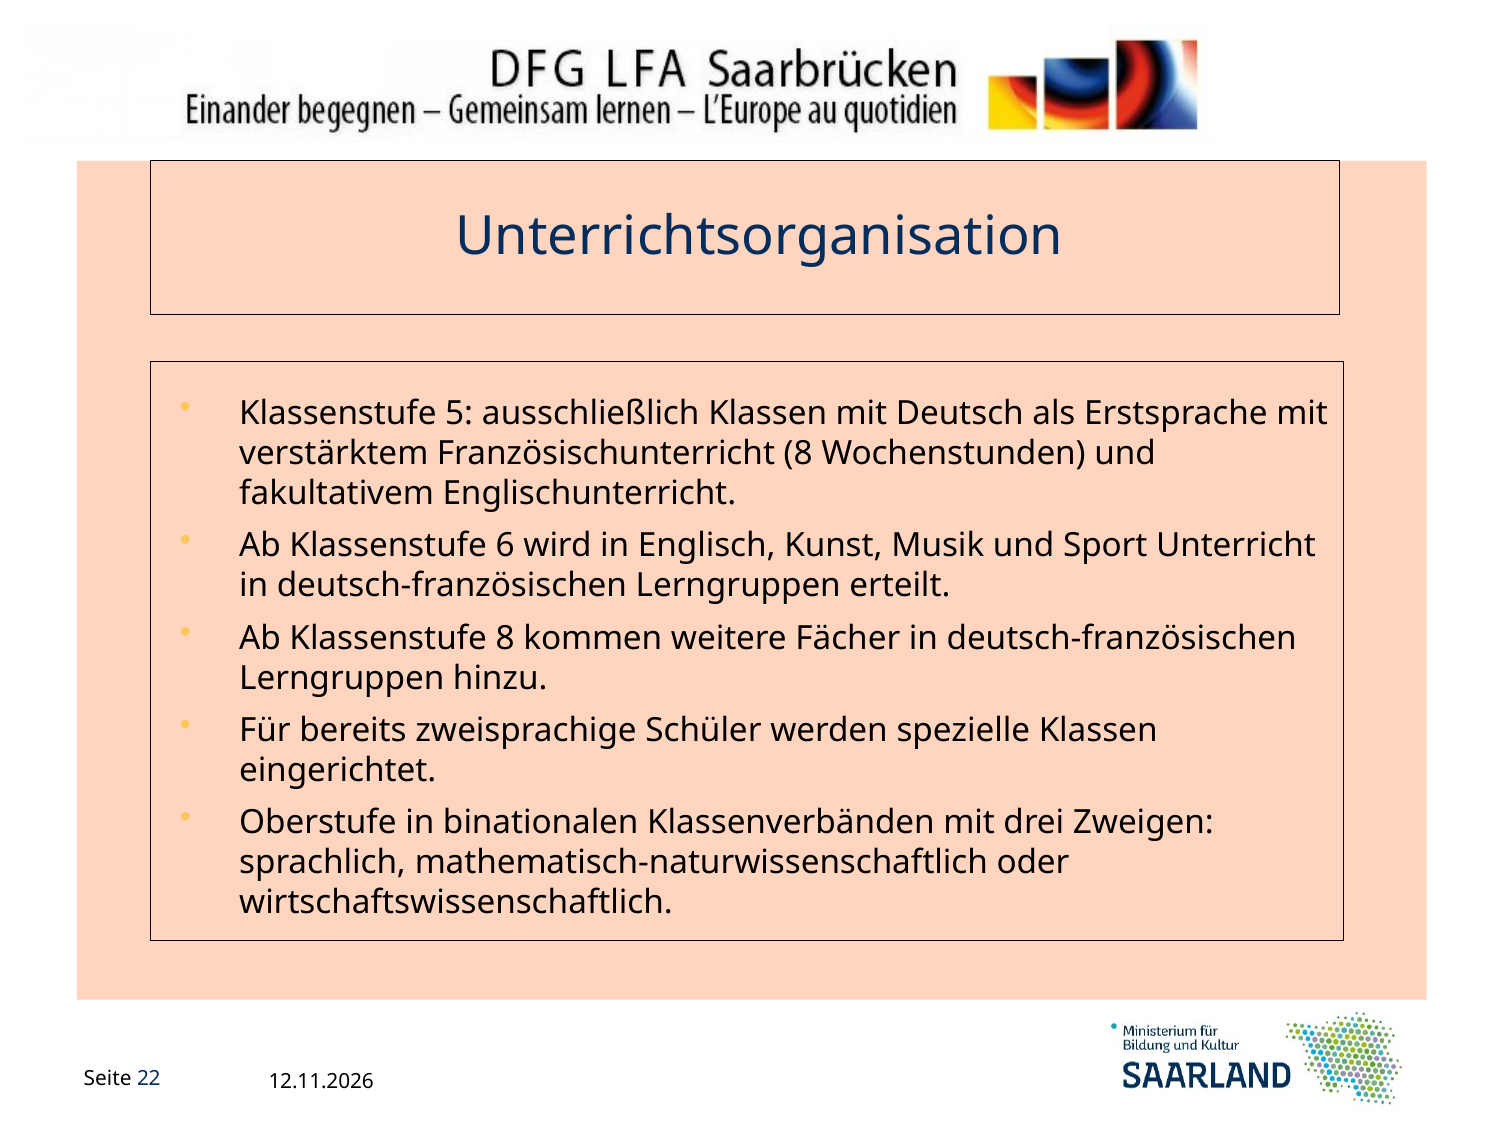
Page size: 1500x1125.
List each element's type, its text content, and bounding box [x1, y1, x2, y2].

title Unterrichtsorganisation [150, 160, 1340, 315]
picture [1104, 1000, 1414, 1125]
picture [25, 23, 1211, 142]
text_box [76, 160, 1427, 1000]
text_box [253, 1060, 443, 1096]
list Klassenstufe 5: ausschließlich Klassen mit Deutsch als Erstsprache mit verstärktem Französischunterricht (8 Wochenstunden) und fakultativem Englischunterricht. Ab Klassenstufe 6 wird in Englisch, Kunst, Musik und Sport Unterricht in deutsch-französischen Lerngruppen erteilt. Ab Klassenstufe 8 kommen weitere Fächer in deutsch-französischen Lerngruppen hinzu. Für bereits zweisprachige Schüler werden spezielle Klassen eingerichtet. Oberstufe in binationalen Klassenverbänden mit drei Zweigen: sprachlich, mathematisch-naturwissenschaftlich oder wirtschaftswissenschaftlich. [150, 361, 1344, 941]
